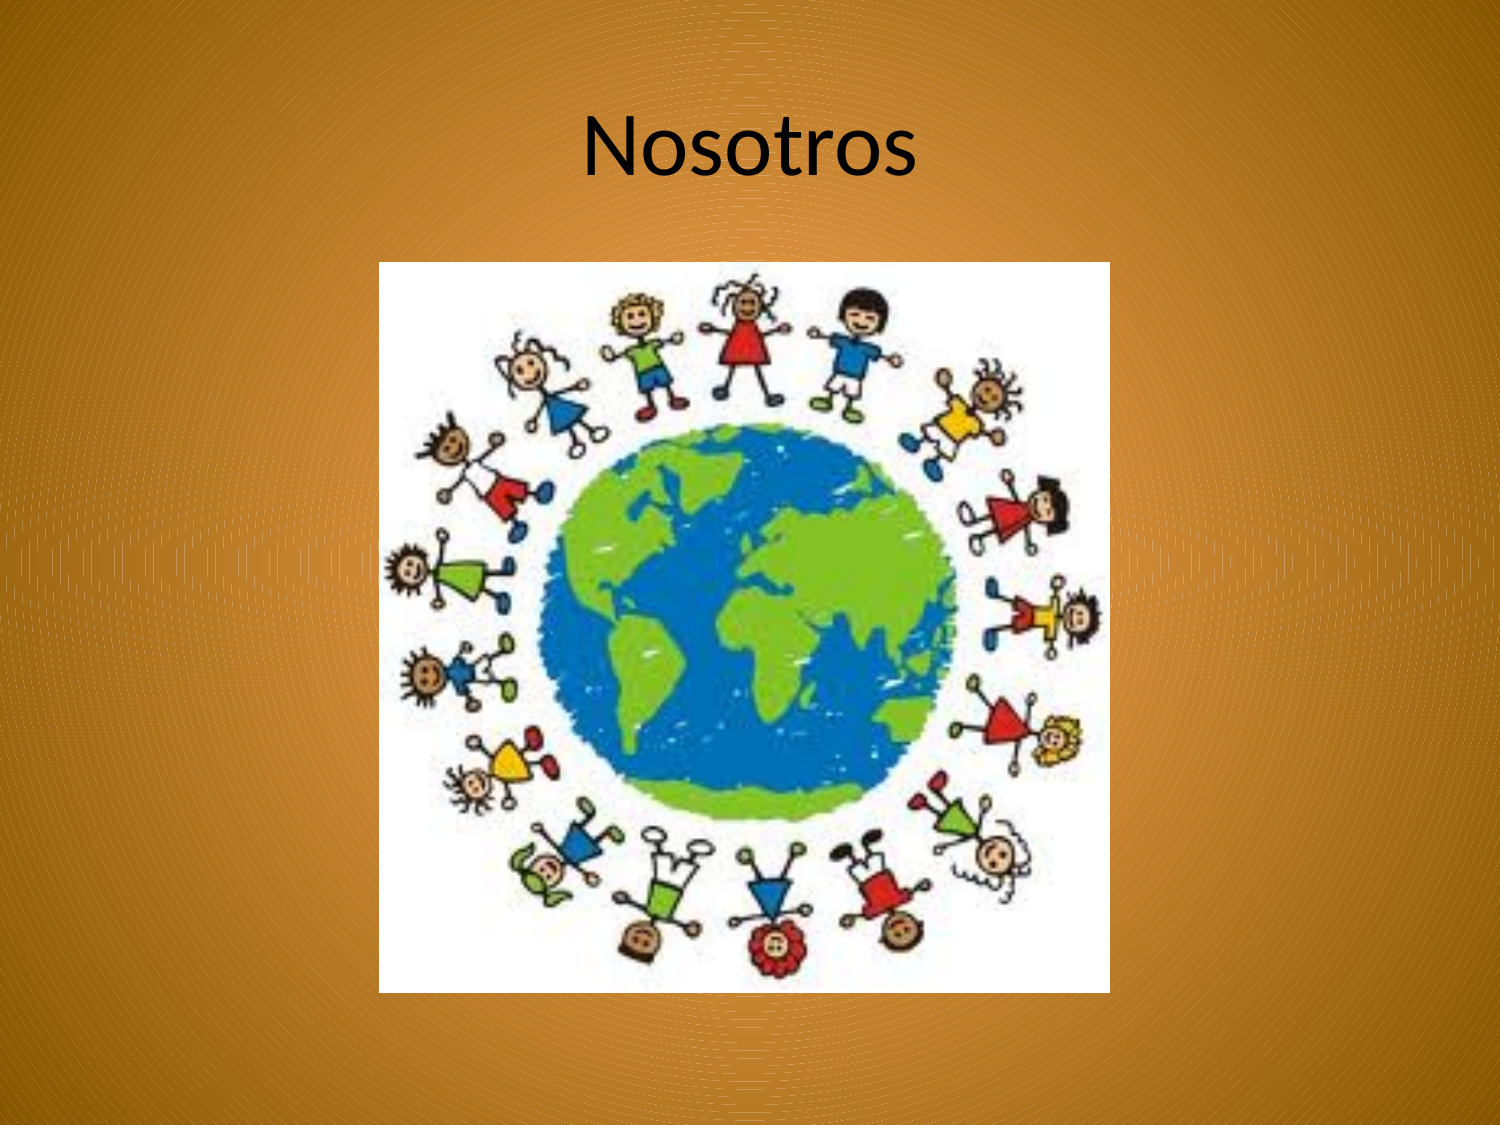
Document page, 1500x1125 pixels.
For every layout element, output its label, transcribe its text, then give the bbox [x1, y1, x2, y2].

title Nosotros [75, 45, 1425, 233]
picture [379, 262, 1110, 993]
